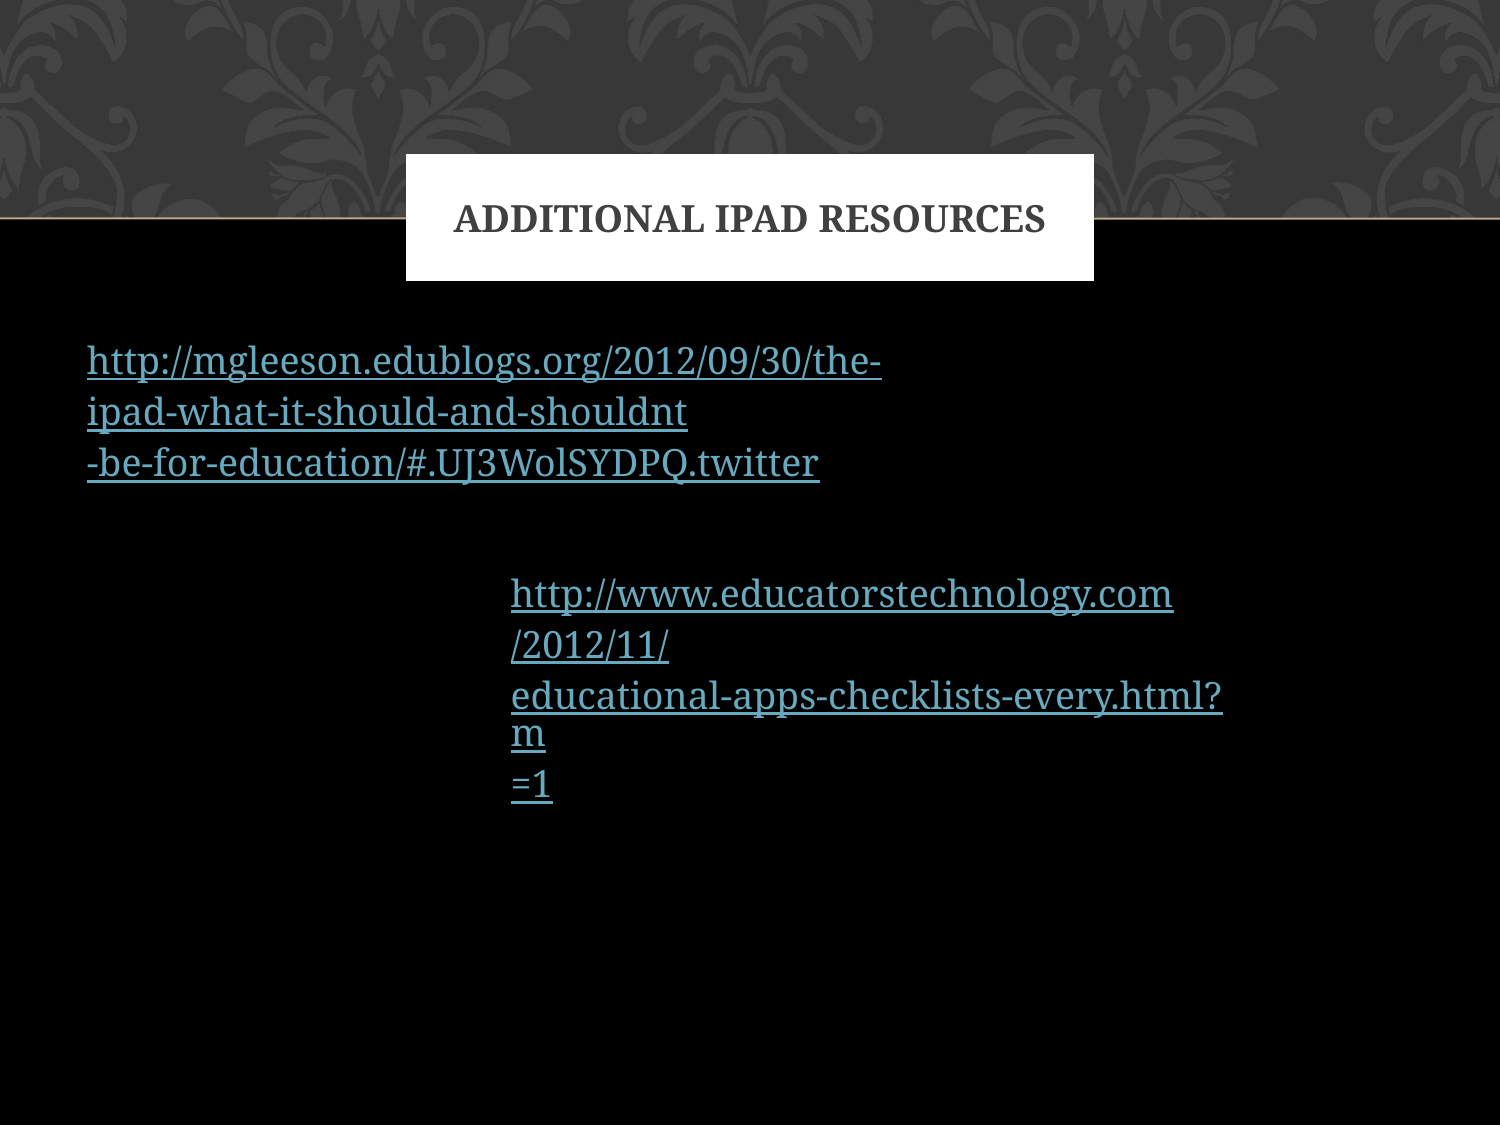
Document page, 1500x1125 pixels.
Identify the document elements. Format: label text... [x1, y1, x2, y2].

text_box http://www.educatorstechnology.com/2012/11/educational-apps-checklists-every.html?m=1 [495, 562, 1246, 782]
text_box http://mgleeson.edublogs.org/2012/09/30/the-ipad-what-it-should-and-shouldnt-be-for-education/#.UJ3WolSYDPQ.twitter [72, 329, 908, 498]
title Additional ipad resources [406, 154, 1094, 281]
